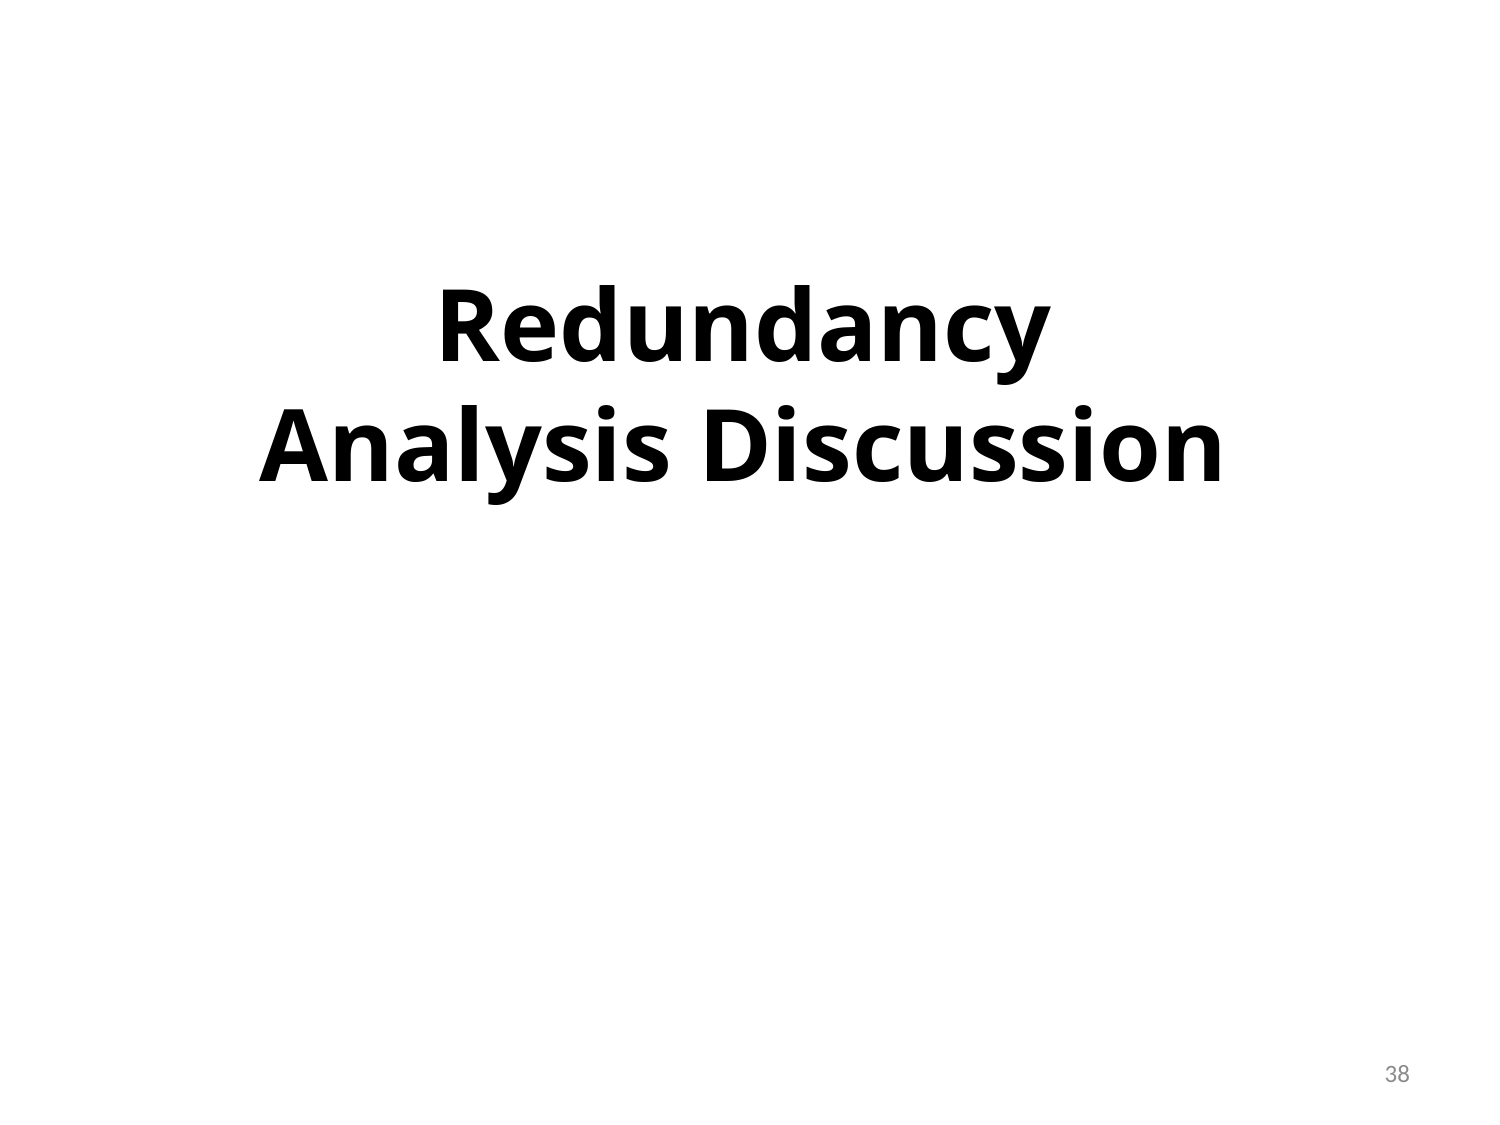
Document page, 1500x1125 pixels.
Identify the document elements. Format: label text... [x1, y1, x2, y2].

title Redundancy Analysis Discussion [212, 287, 1275, 475]
slide_number 38 [1074, 1042, 1425, 1103]
